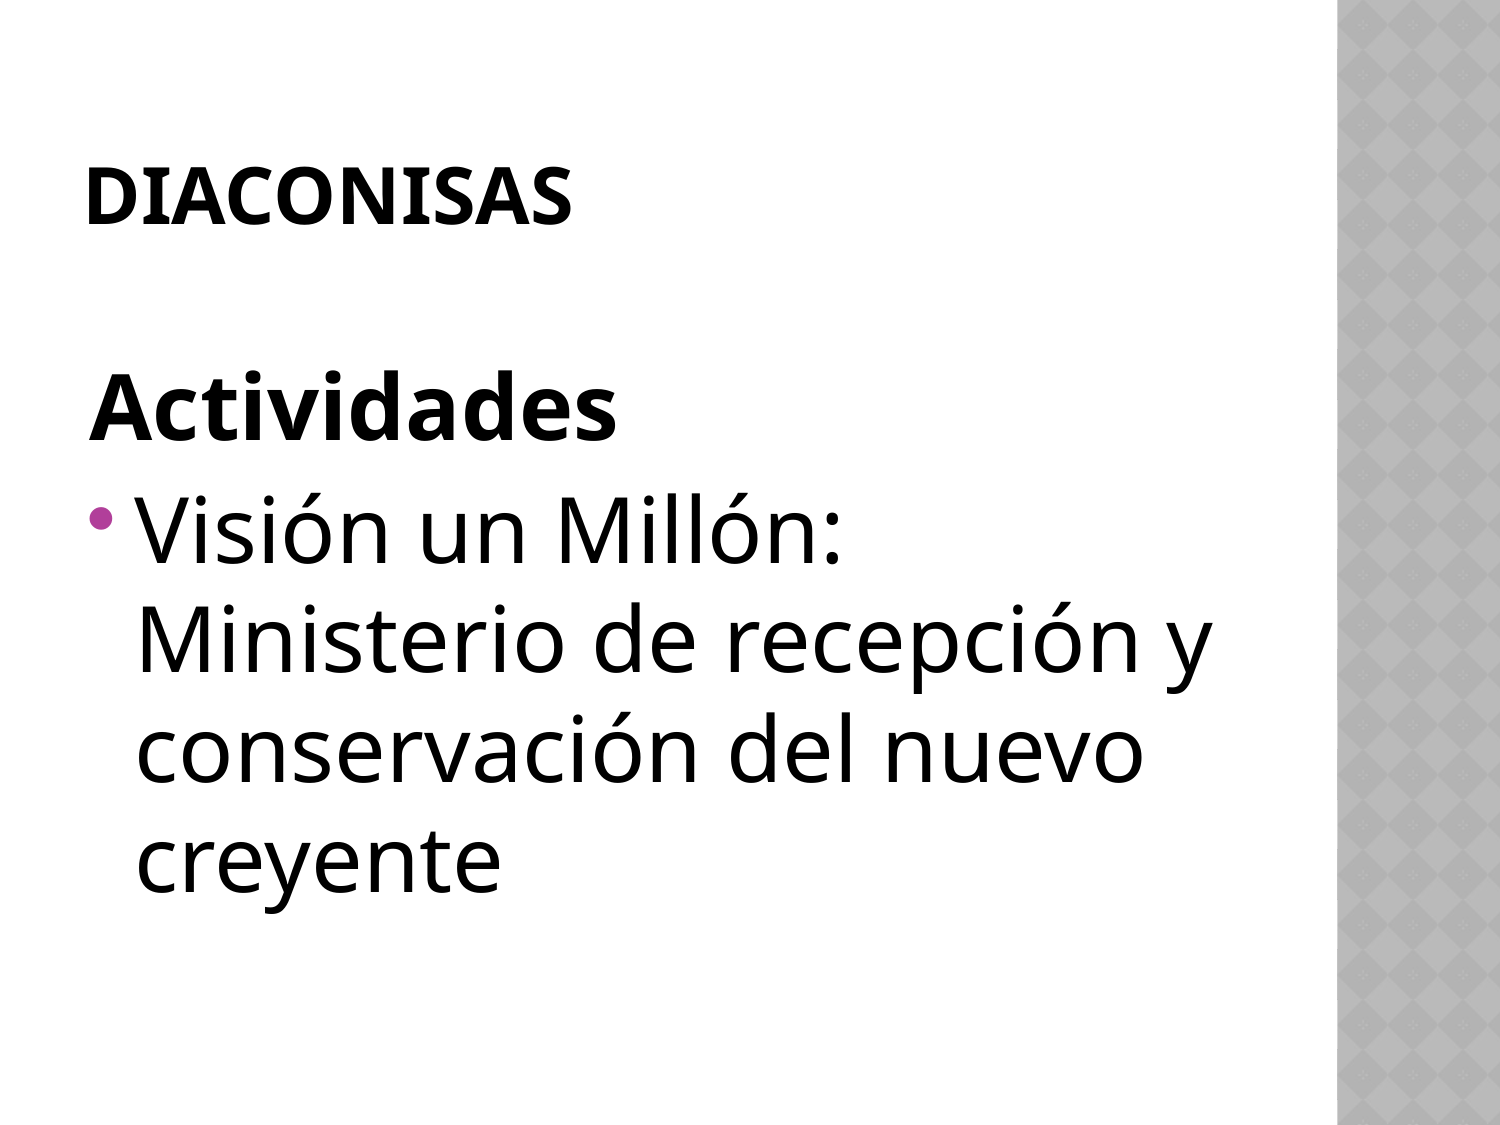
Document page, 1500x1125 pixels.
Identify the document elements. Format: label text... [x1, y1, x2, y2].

list Actividades Visión un Millón: Ministerio de recepción y conservación del nuevo creyente [75, 264, 1263, 1059]
title Diaconisas [75, 52, 1263, 240]
